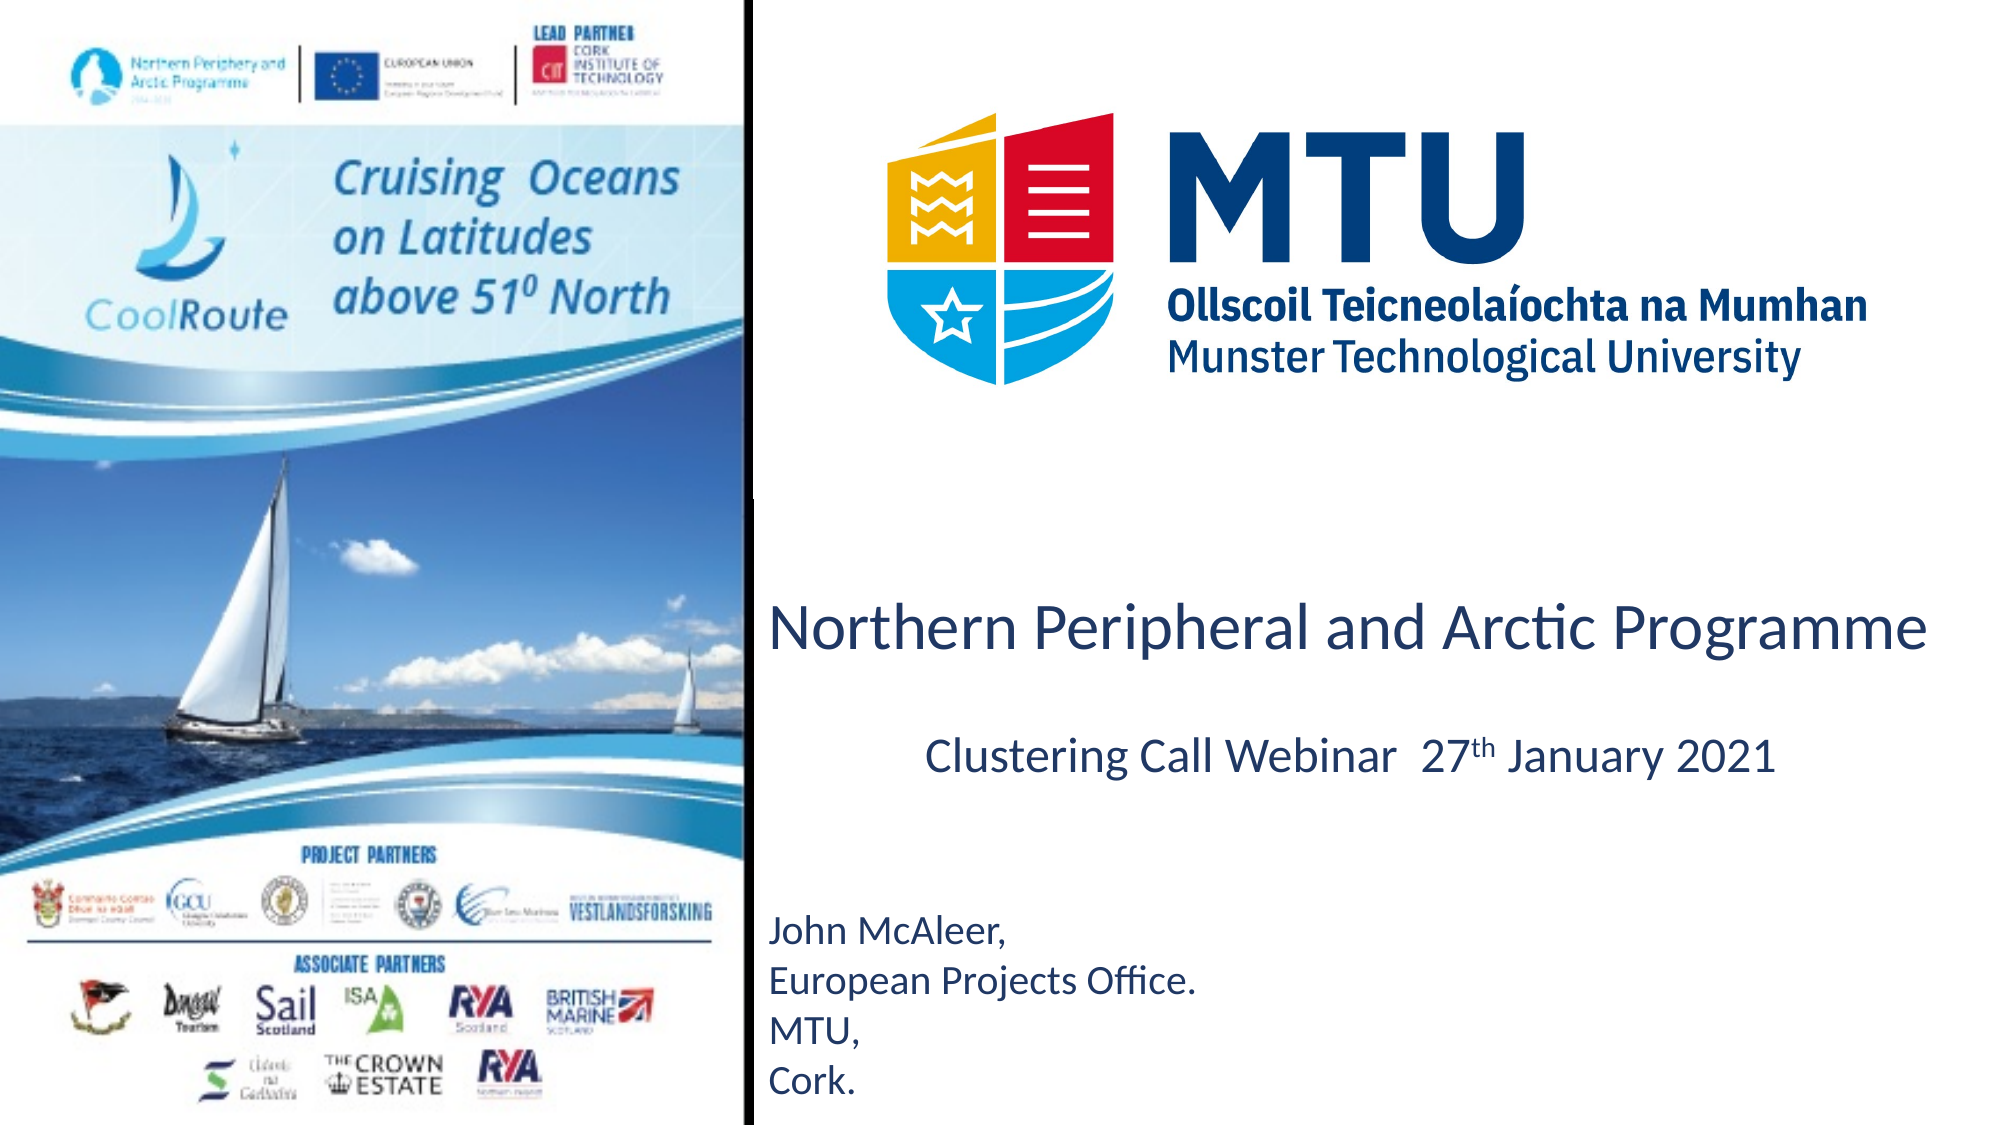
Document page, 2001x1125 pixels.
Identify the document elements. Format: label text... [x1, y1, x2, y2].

text_box Northern Peripheral and Arctic Programme Clustering Call Webinar 27th January 2021 John McAleer, European Projects Office. MTU, Cork. [754, 530, 1948, 1125]
picture [0, 0, 2000, 1125]
